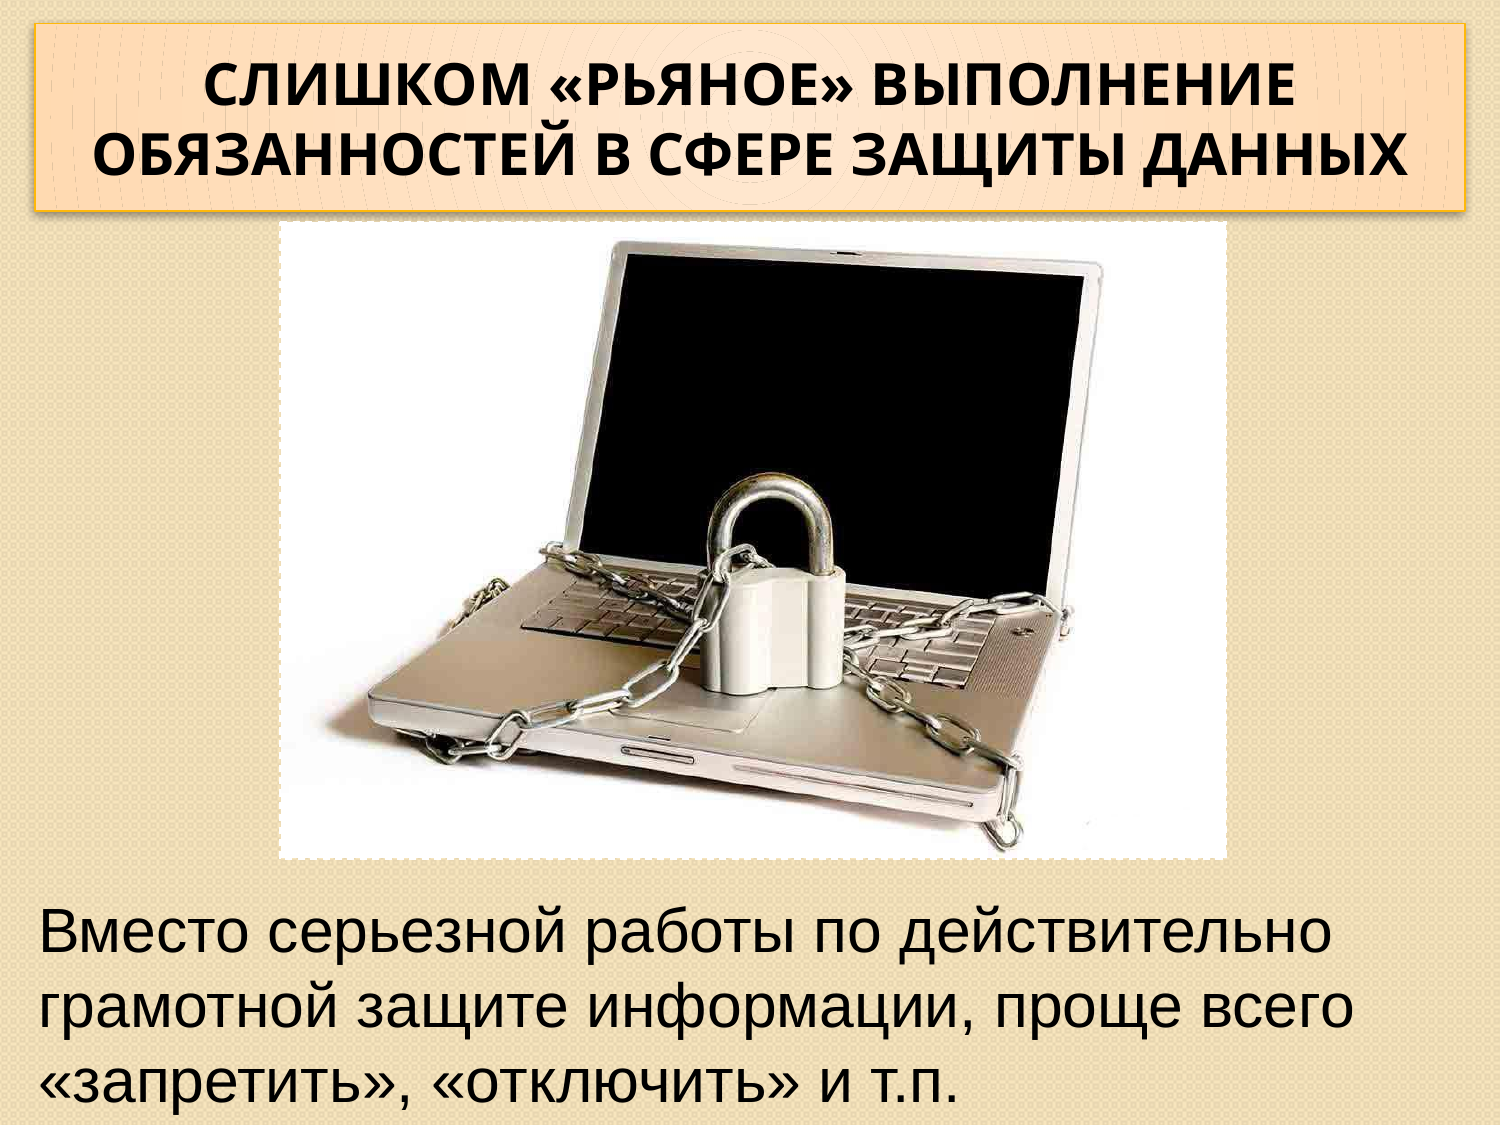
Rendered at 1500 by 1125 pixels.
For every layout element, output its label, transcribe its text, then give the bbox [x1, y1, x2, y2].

text_box Вместо серьезной работы по действительно грамотной защите информации, проще всего «запретить», «отключить» и т.п. [23, 882, 1500, 1123]
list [280, 222, 1226, 859]
title СЛИШКОМ «РЬЯНОЕ» ВЫПОЛНЕНИЕ ОБЯЗАННОСТЕЙ В СФЕРЕ ЗАЩИТЫ ДАННЫХ [34, 23, 1466, 212]
